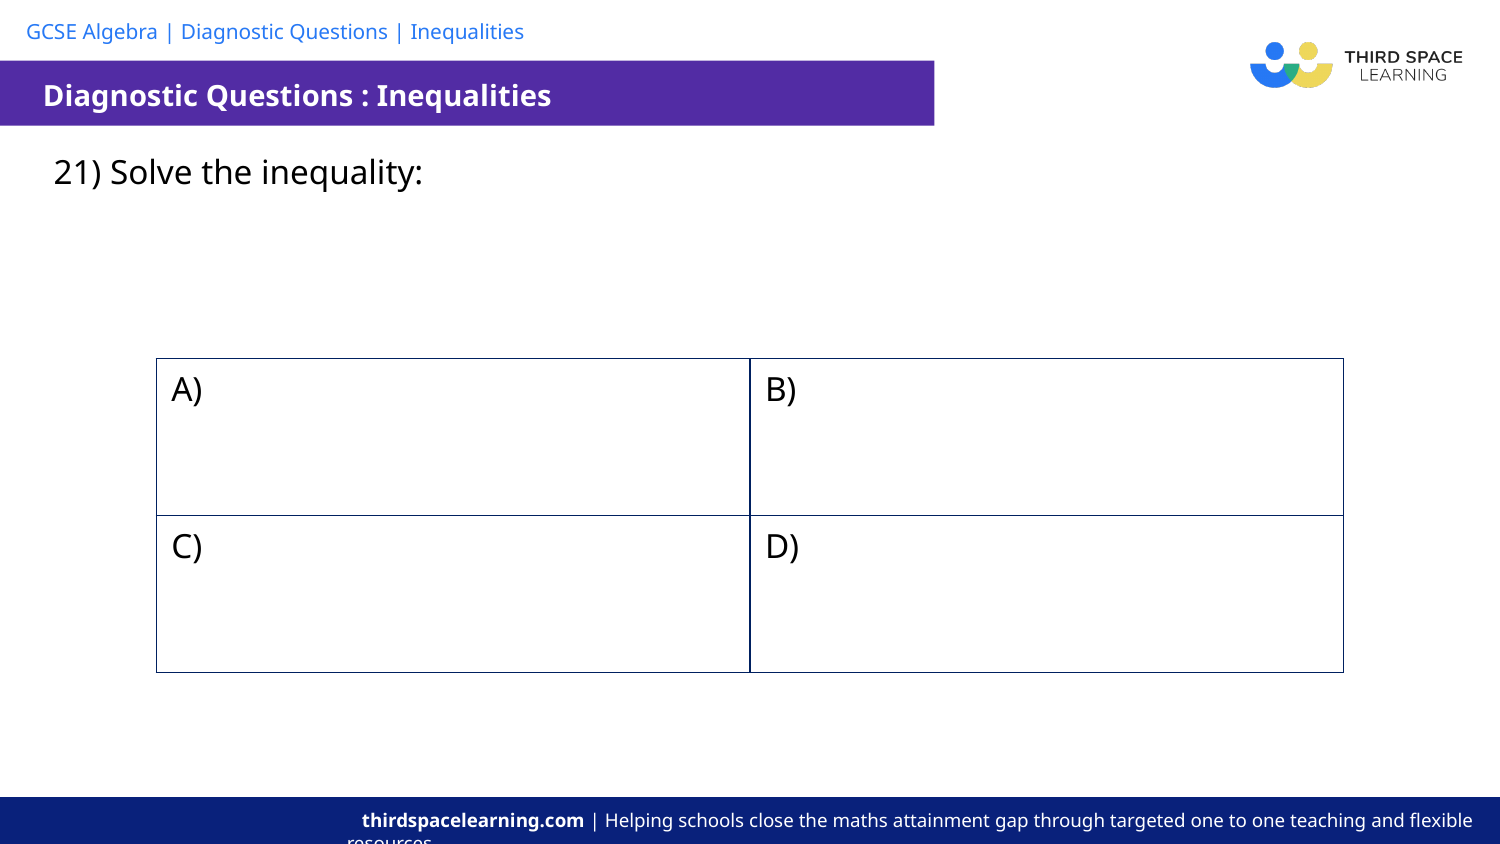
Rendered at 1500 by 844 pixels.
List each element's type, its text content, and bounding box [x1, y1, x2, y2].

text_box Diagnostic Questions : Inequalities [27, 61, 778, 127]
picture [1250, 33, 1465, 99]
